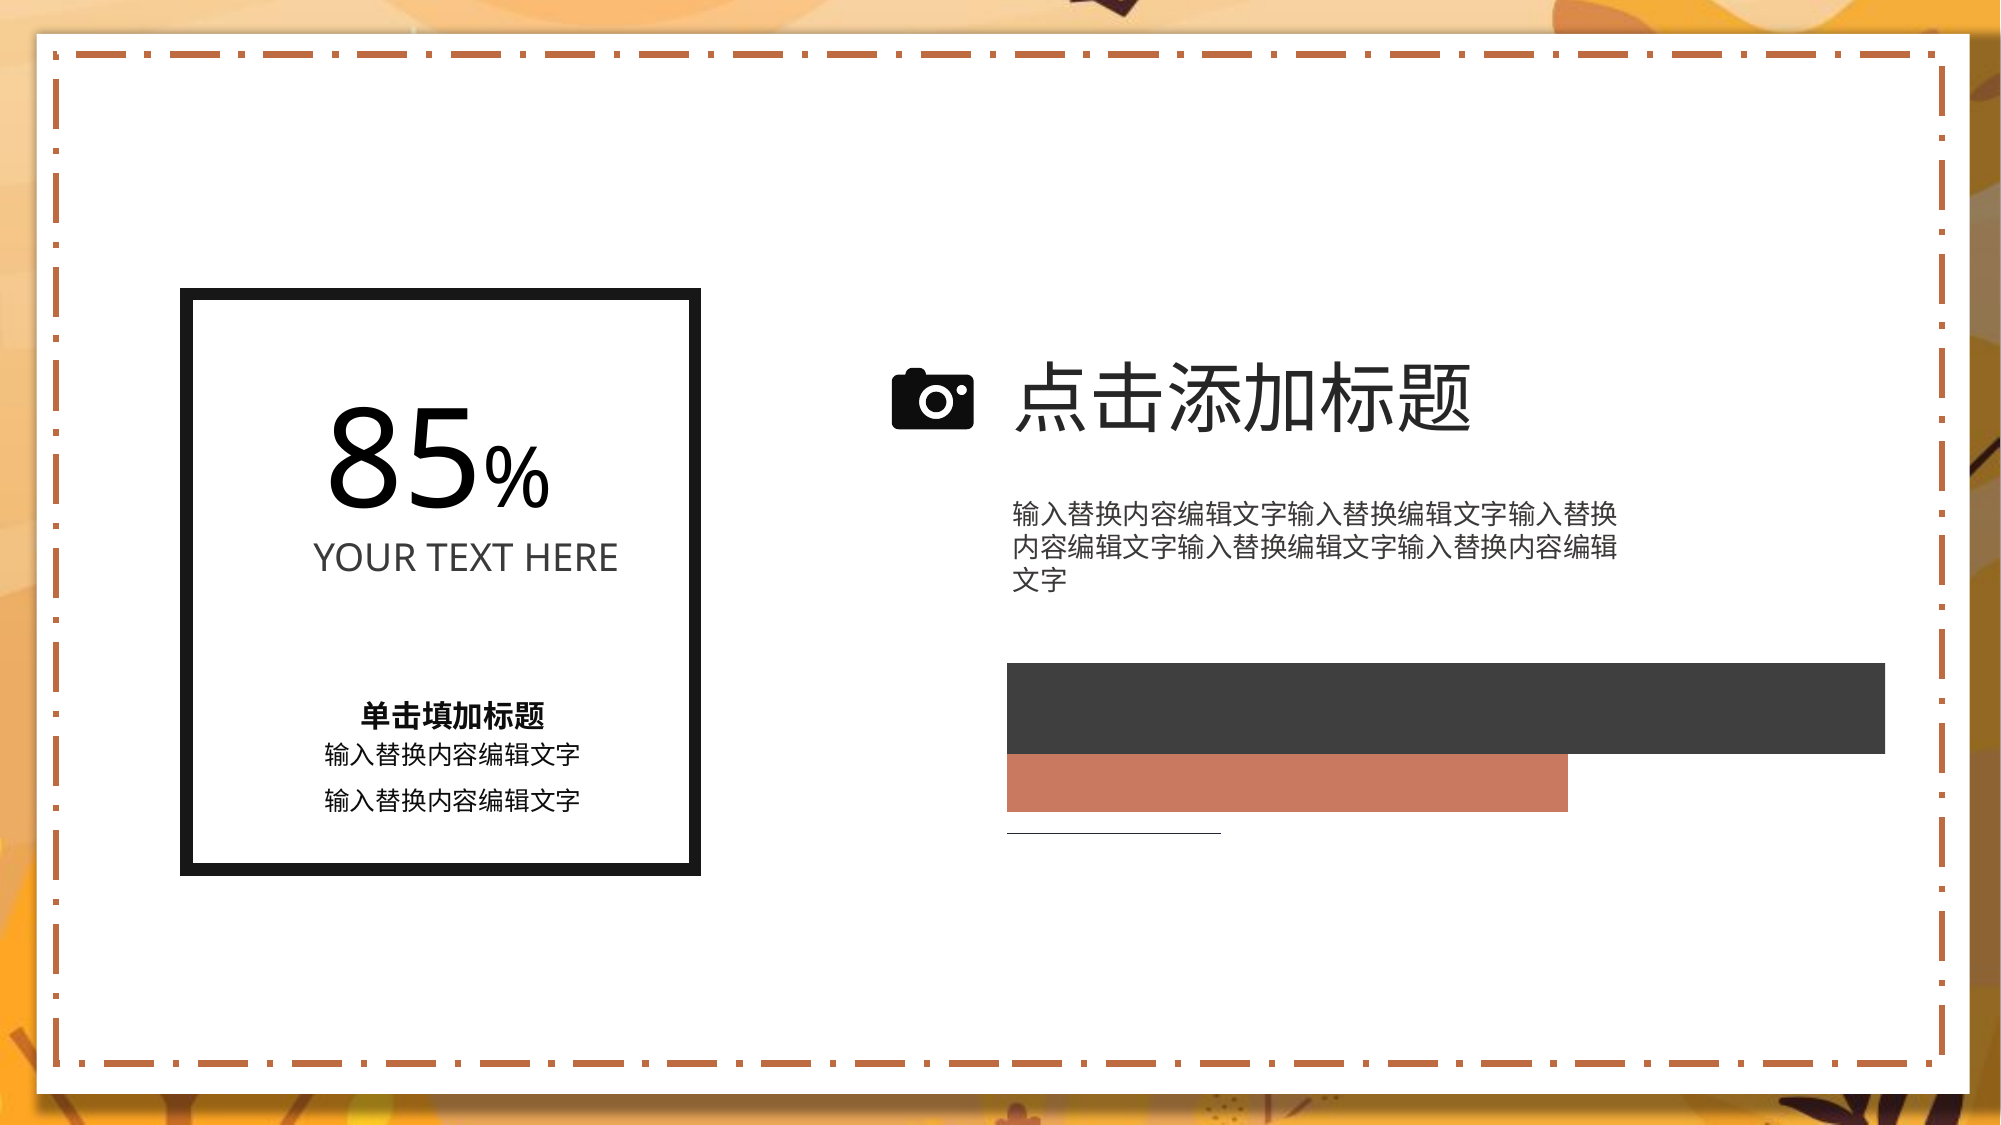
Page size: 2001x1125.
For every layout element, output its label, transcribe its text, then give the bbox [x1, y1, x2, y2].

text_box 输入替换内容编辑文字输入替换编辑文字输入替换内容编辑文字输入替换编辑文字输入替换内容编辑文字 [997, 490, 1637, 604]
text_box 点击添加标题 [997, 342, 1801, 450]
text_box [891, 367, 974, 430]
text_box [1006, 662, 1886, 755]
text_box 85% [309, 361, 568, 543]
text_box 输入替换内容编辑文字 输入替换内容编辑文字 [254, 731, 651, 823]
text_box 单击填加标题 [326, 689, 580, 734]
text_box [1006, 753, 1569, 813]
text_box YOUR TEXT HERE [292, 525, 641, 587]
picture [0, 0, 2000, 1125]
text_box [185, 293, 696, 870]
